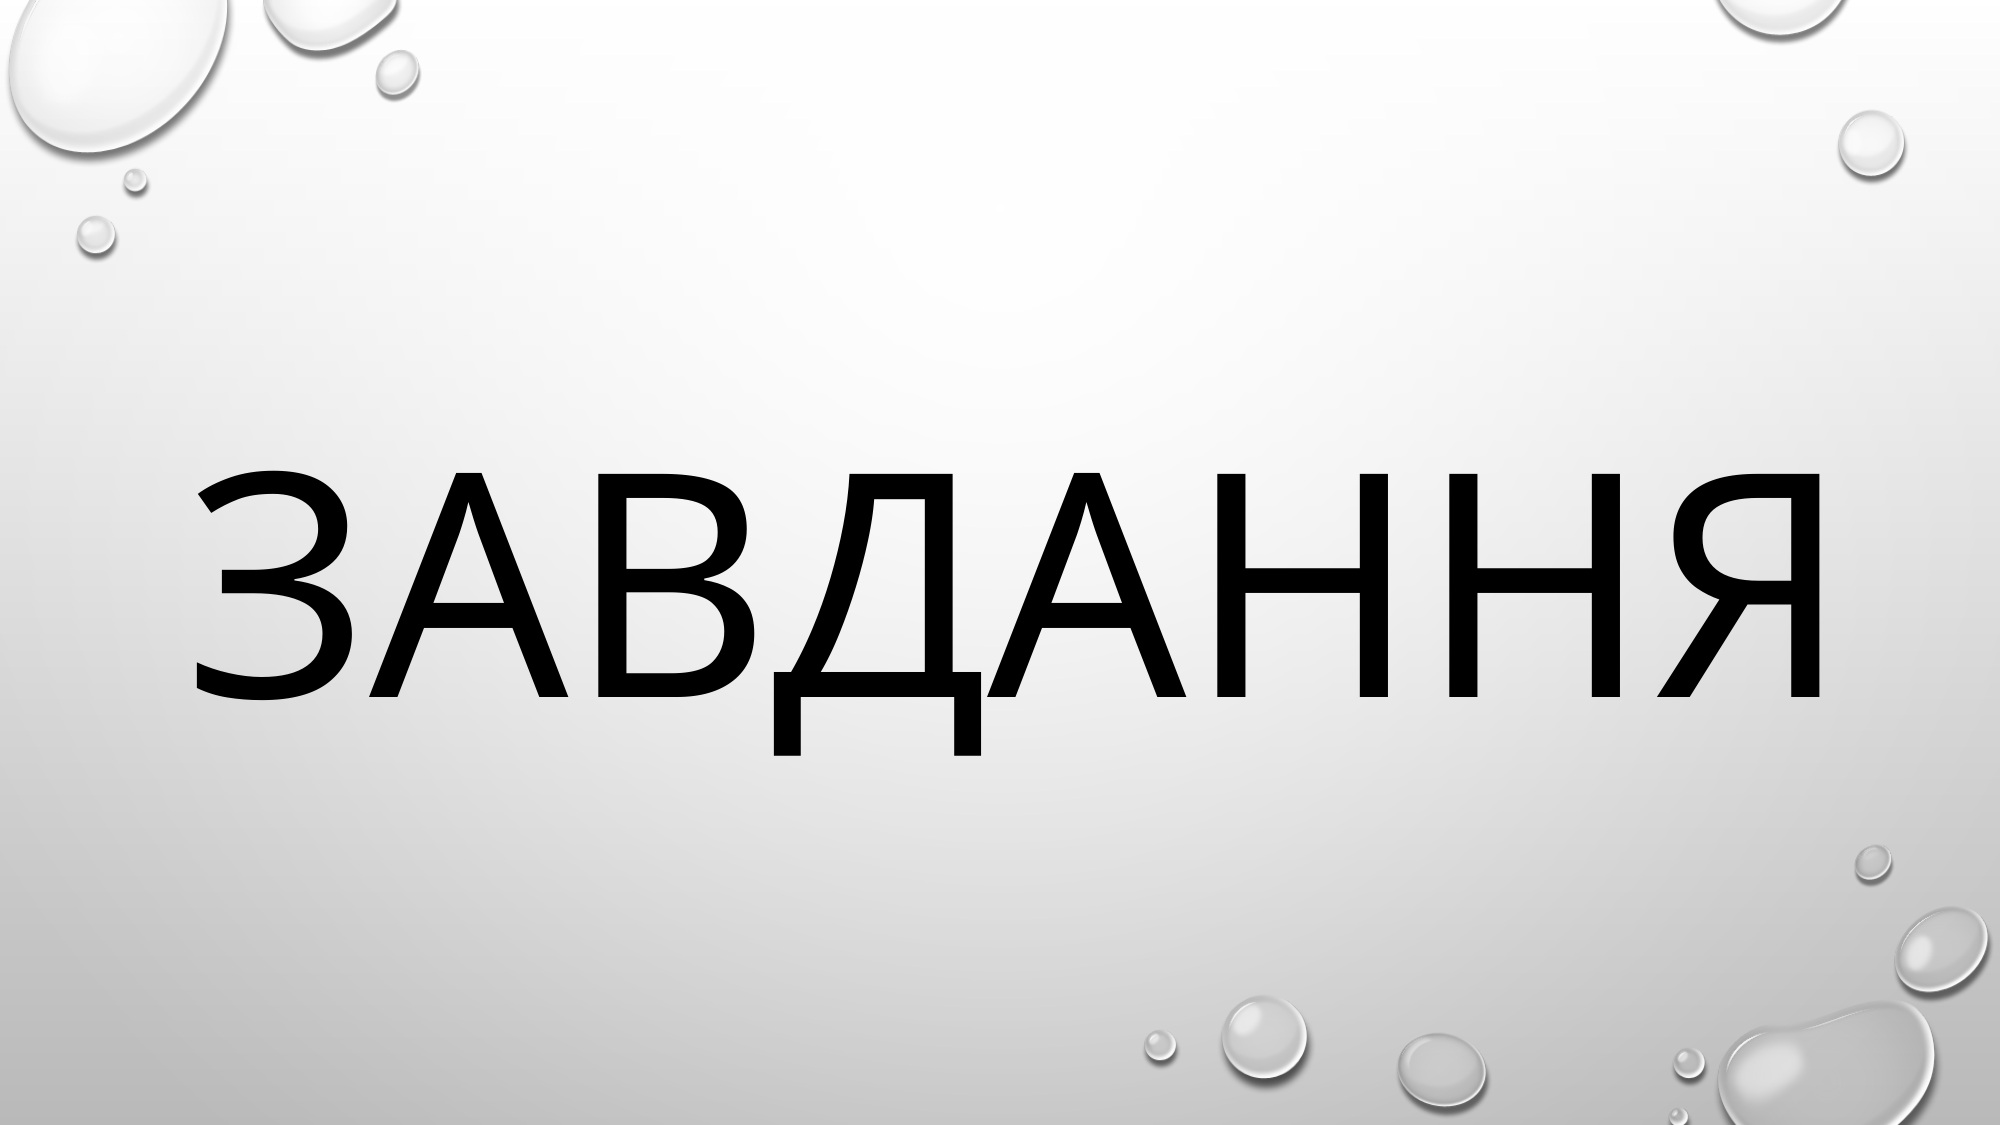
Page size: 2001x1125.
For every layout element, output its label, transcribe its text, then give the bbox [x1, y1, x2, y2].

picture [0, 0, 2000, 1125]
title завдання [149, 135, 1886, 773]
